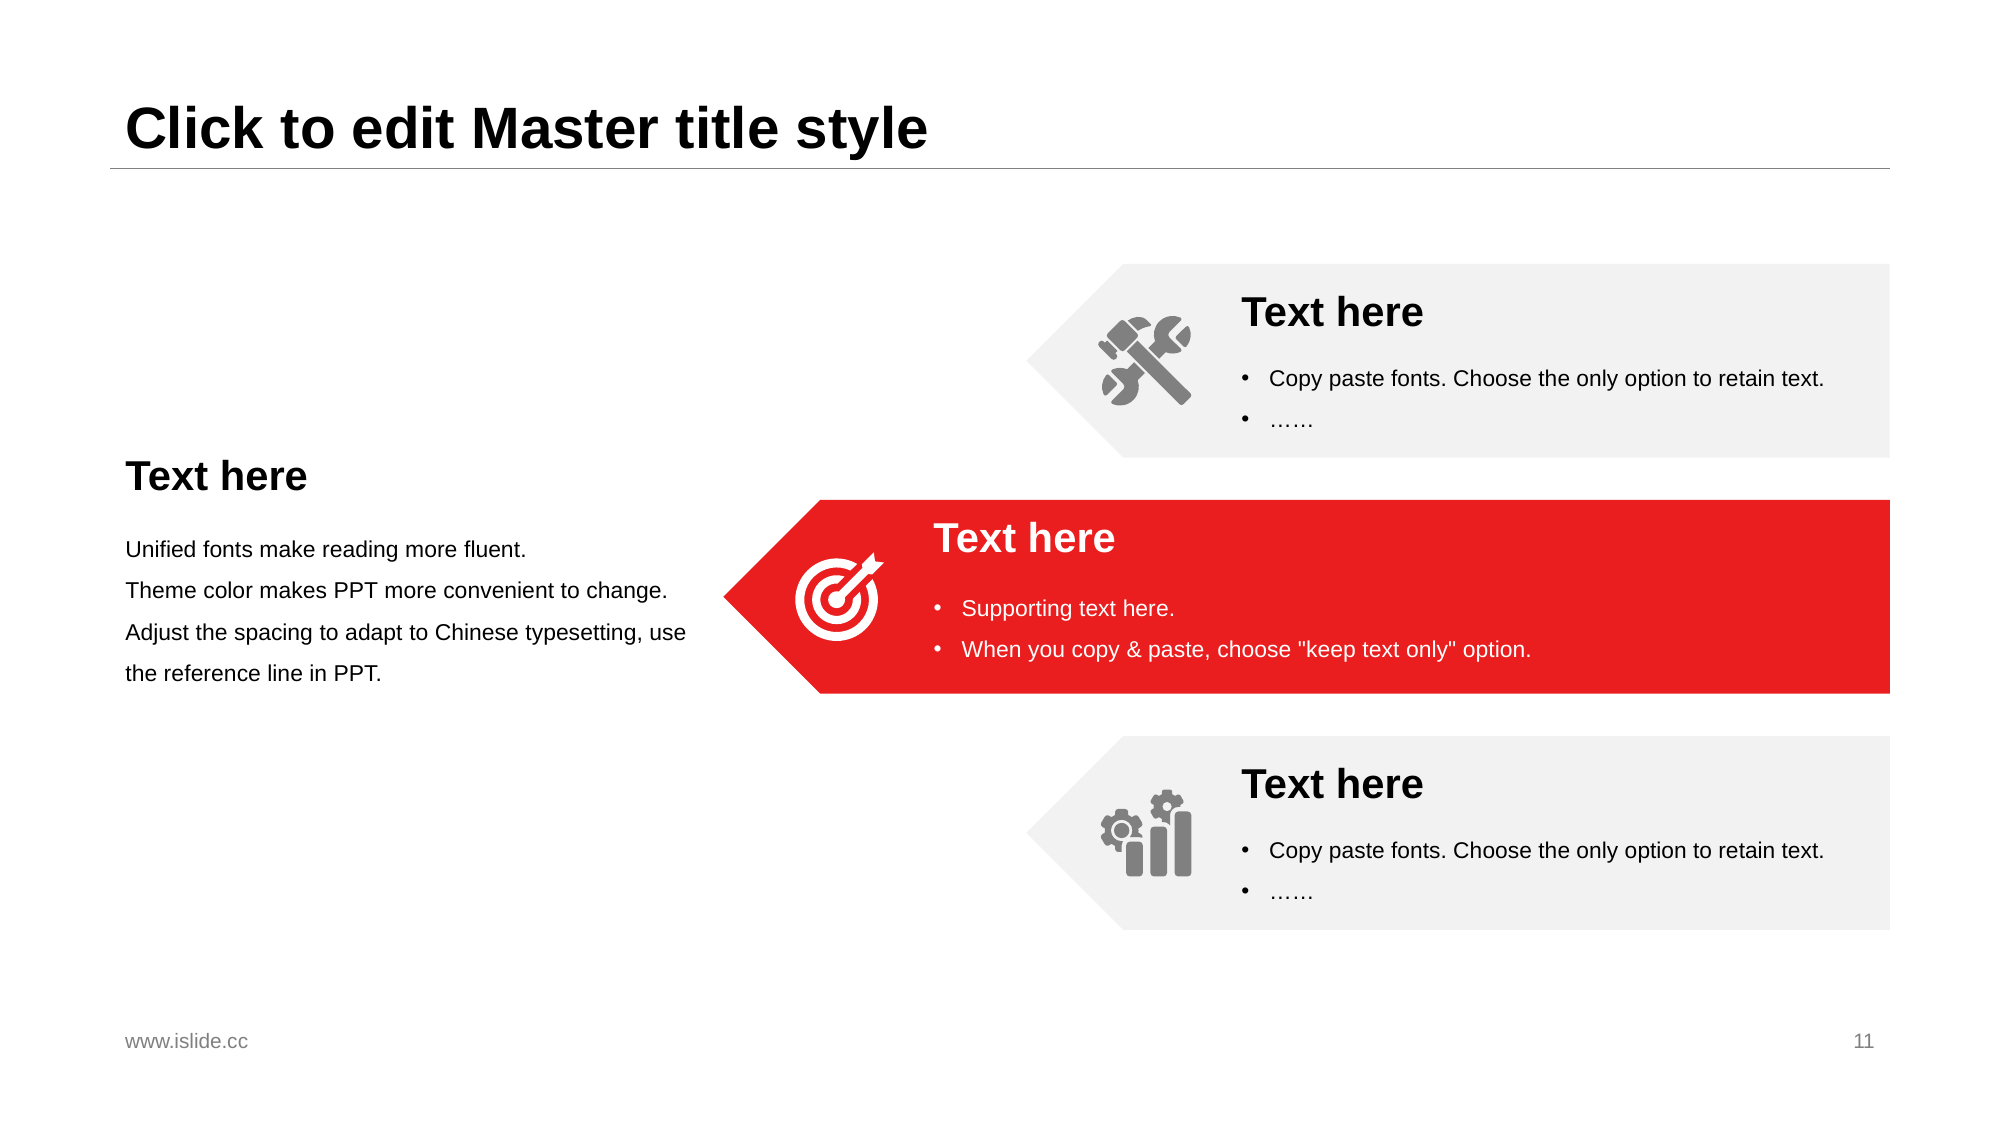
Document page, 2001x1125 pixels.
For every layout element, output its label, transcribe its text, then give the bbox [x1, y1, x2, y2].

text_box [110, 263, 1890, 930]
footer www.islide.cc [109, 1023, 790, 1058]
slide_number 11 [1412, 1023, 1890, 1058]
title Click to edit Master title style [109, 0, 1890, 169]
